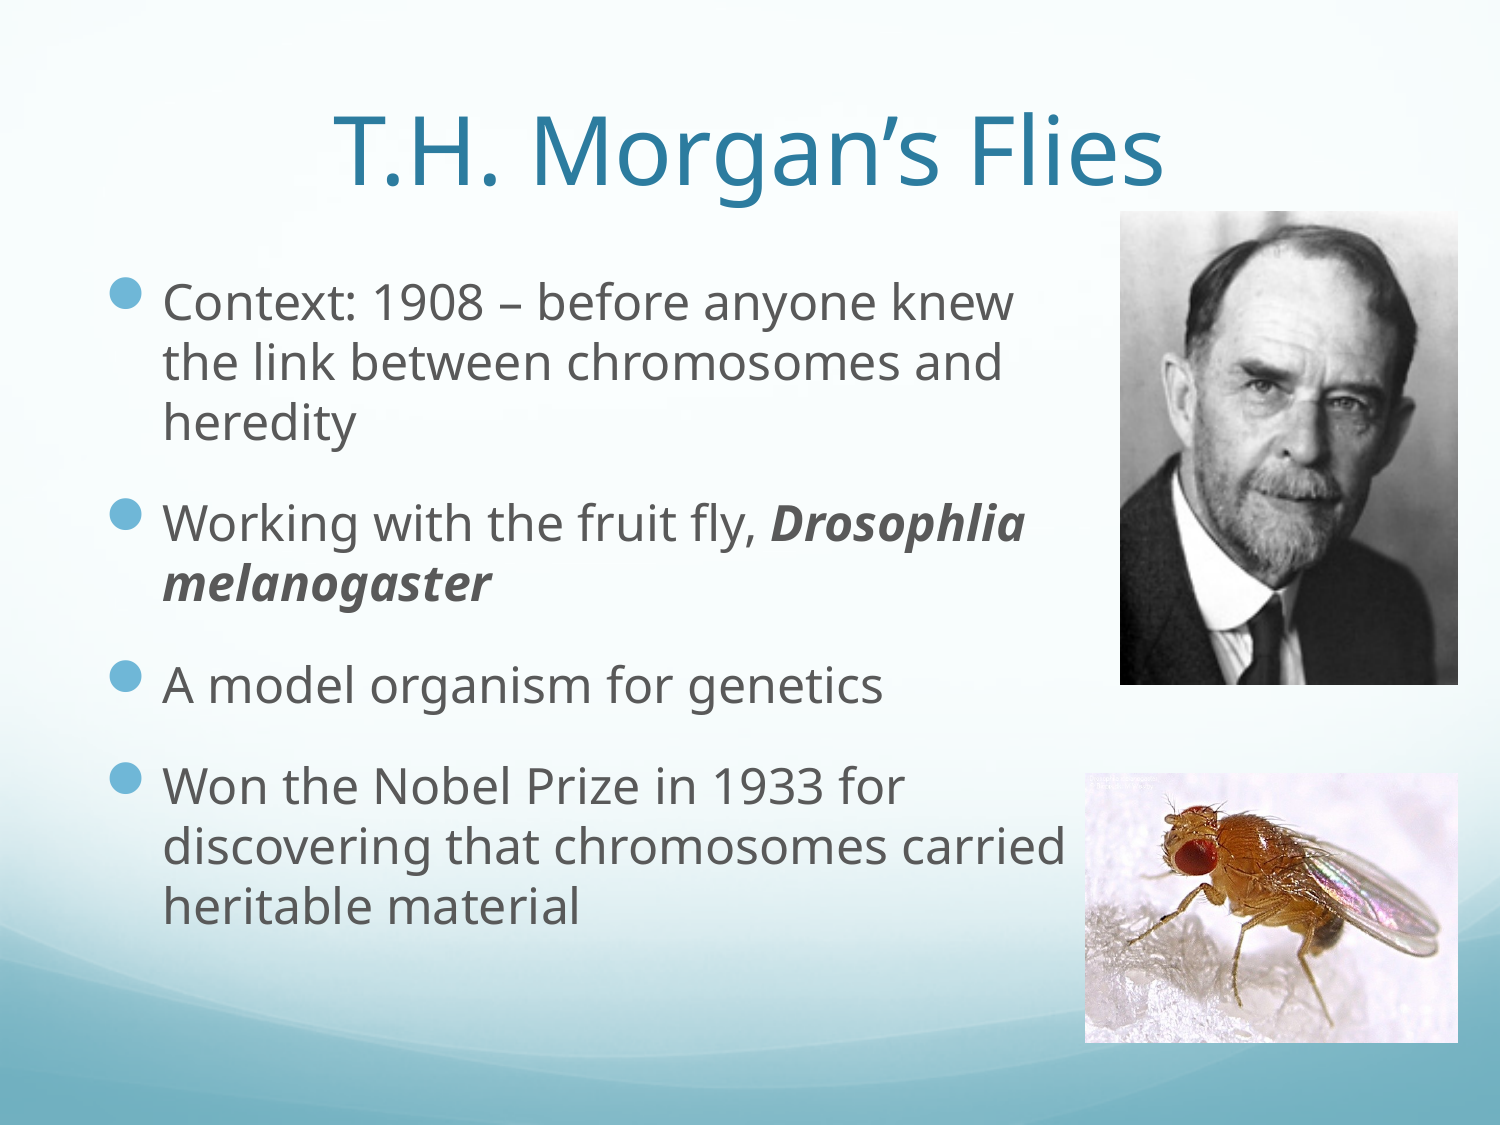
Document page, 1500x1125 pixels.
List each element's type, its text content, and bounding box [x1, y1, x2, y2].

picture [1085, 773, 1459, 1044]
title T.H. Morgan’s Flies [90, 41, 1410, 212]
picture [1119, 211, 1459, 685]
list Context: 1908 – before anyone knew the link between chromosomes and heredity Working with the fruit fly, Drosophlia melanogaster A model organism for genetics Won the Nobel Prize in 1933 for discovering that chromosomes carried heritable material [90, 262, 1121, 975]
